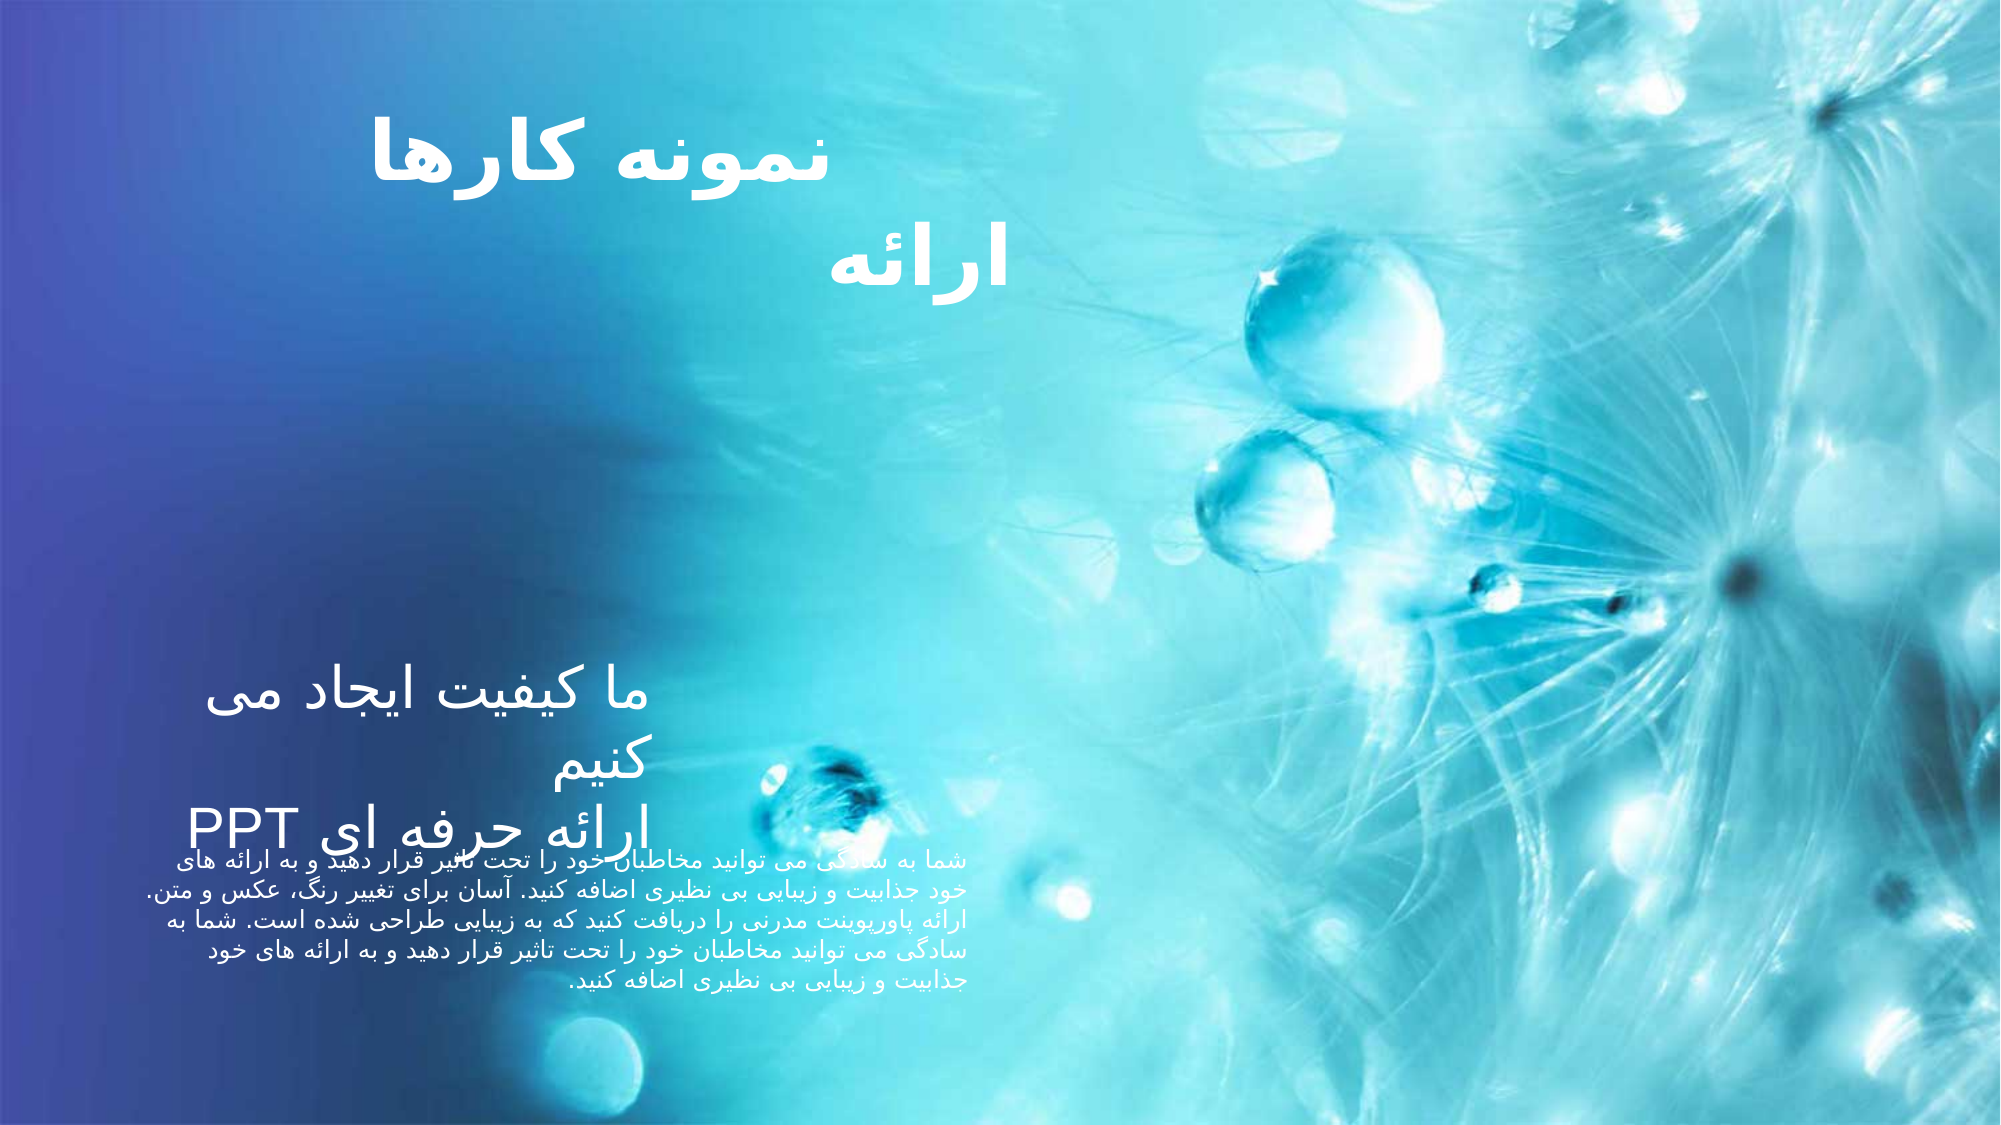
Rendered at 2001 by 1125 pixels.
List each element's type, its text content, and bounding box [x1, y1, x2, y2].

text_box شما به سادگی می توانید مخاطبان خود را تحت تاثیر قرار دهید و به ارائه های خود جذابیت و زیبایی بی نظیری اضافه کنید. آسان برای تغییر رنگ، عکس و متن. ارائه پاورپوینت مدرنی را دریافت کنید که به زیبایی طراحی شده است. شما به سادگی می توانید مخاطبان خود را تحت تاثیر قرار دهید و به ارائه های خود جذابیت و زیبایی بی نظیری اضافه کنید. [128, 836, 984, 1002]
text_box ارائه [306, 192, 1029, 312]
text_box نمونه کارها [128, 88, 850, 207]
text_box ما کیفیت ایجاد می کنیم ارائه حرفه ای PPT [128, 650, 659, 836]
picture [0, 0, 2001, 1125]
